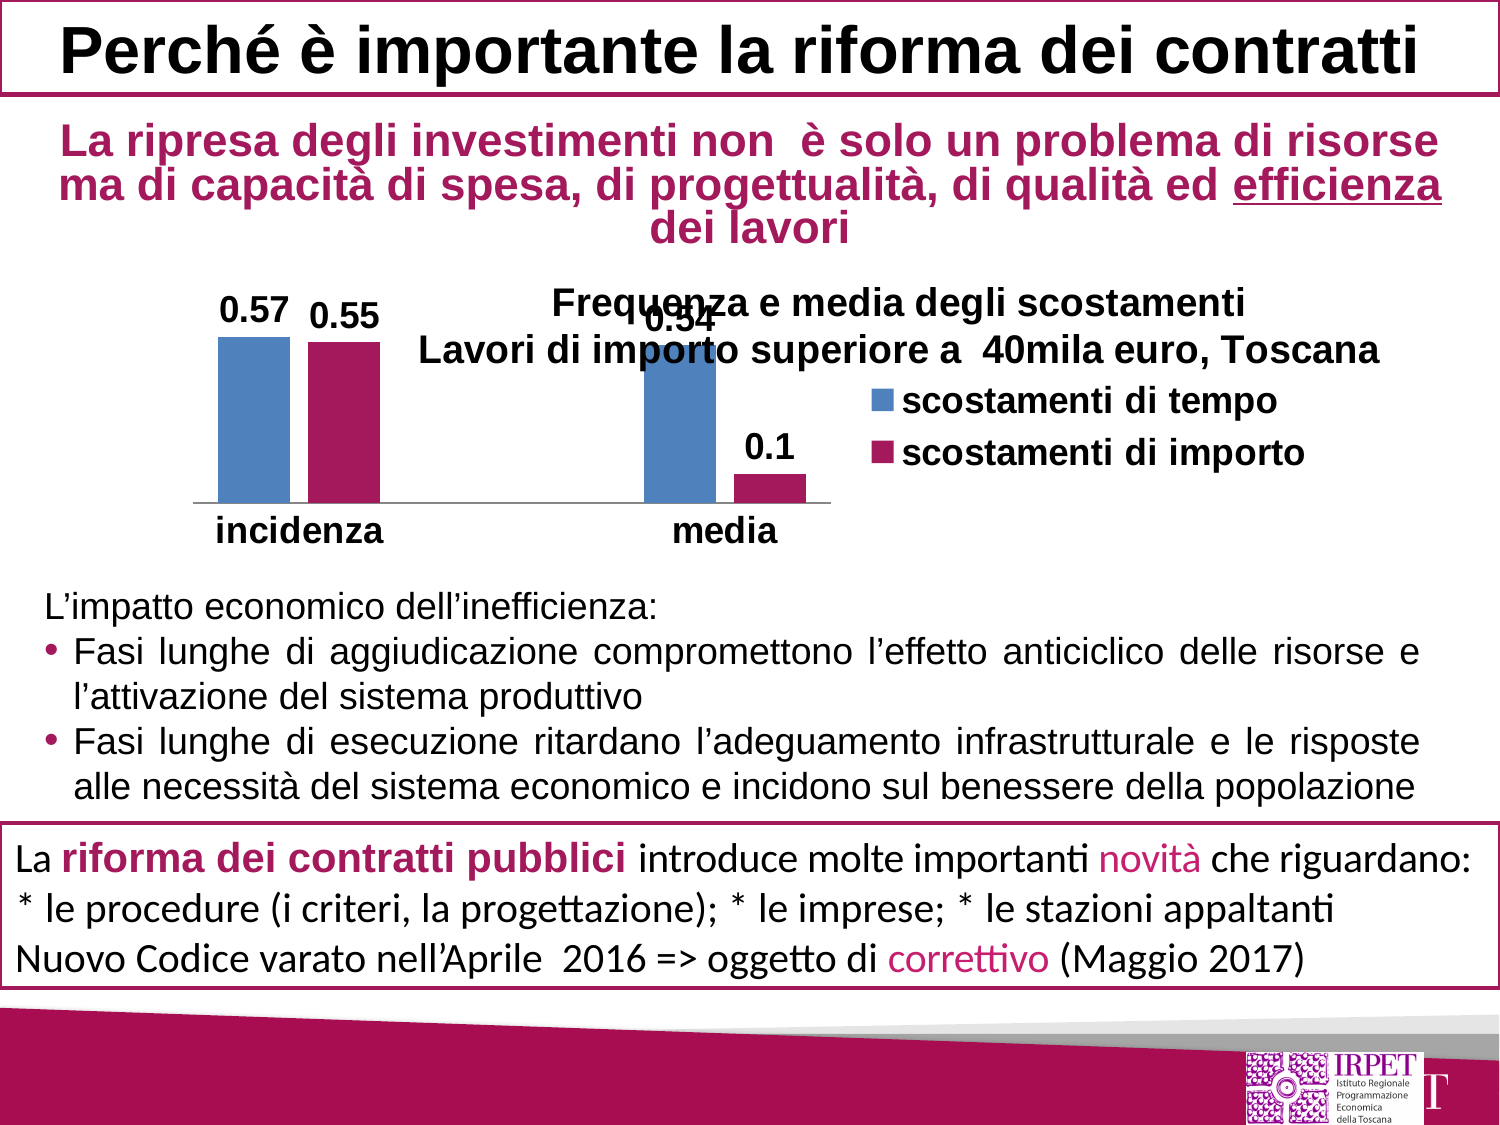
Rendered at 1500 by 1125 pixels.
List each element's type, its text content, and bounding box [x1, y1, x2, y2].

chart [100, 266, 1389, 563]
text_box La riforma dei contratti pubblici introduce molte importanti novità che riguardano: * le procedure (i criteri, la progettazione); * le imprese; * le stazioni appaltanti Nuovo Codice varato nell’Aprile 2016 => oggetto di correttivo (Maggio 2017) [0, 823, 1500, 988]
picture [1245, 1052, 1448, 1125]
text_box La ripresa degli investimenti non è solo un problema di risorse ma di capacità di spesa, di progettualità, di qualità ed efficienza dei lavori [17, 113, 1483, 261]
text_box Perché è importante la riforma dei contratti [0, 0, 1500, 95]
text_box L’impatto economico dell’inefficienza: Fasi lunghe di aggiudicazione compromettono l’effetto anticiclico delle risorse e l’attivazione del sistema produttivo Fasi lunghe di esecuzione ritardano l’adeguamento infrastrutturale e le risposte alle necessità del sistema economico e incidono sul benessere della popolazione [29, 574, 1436, 814]
